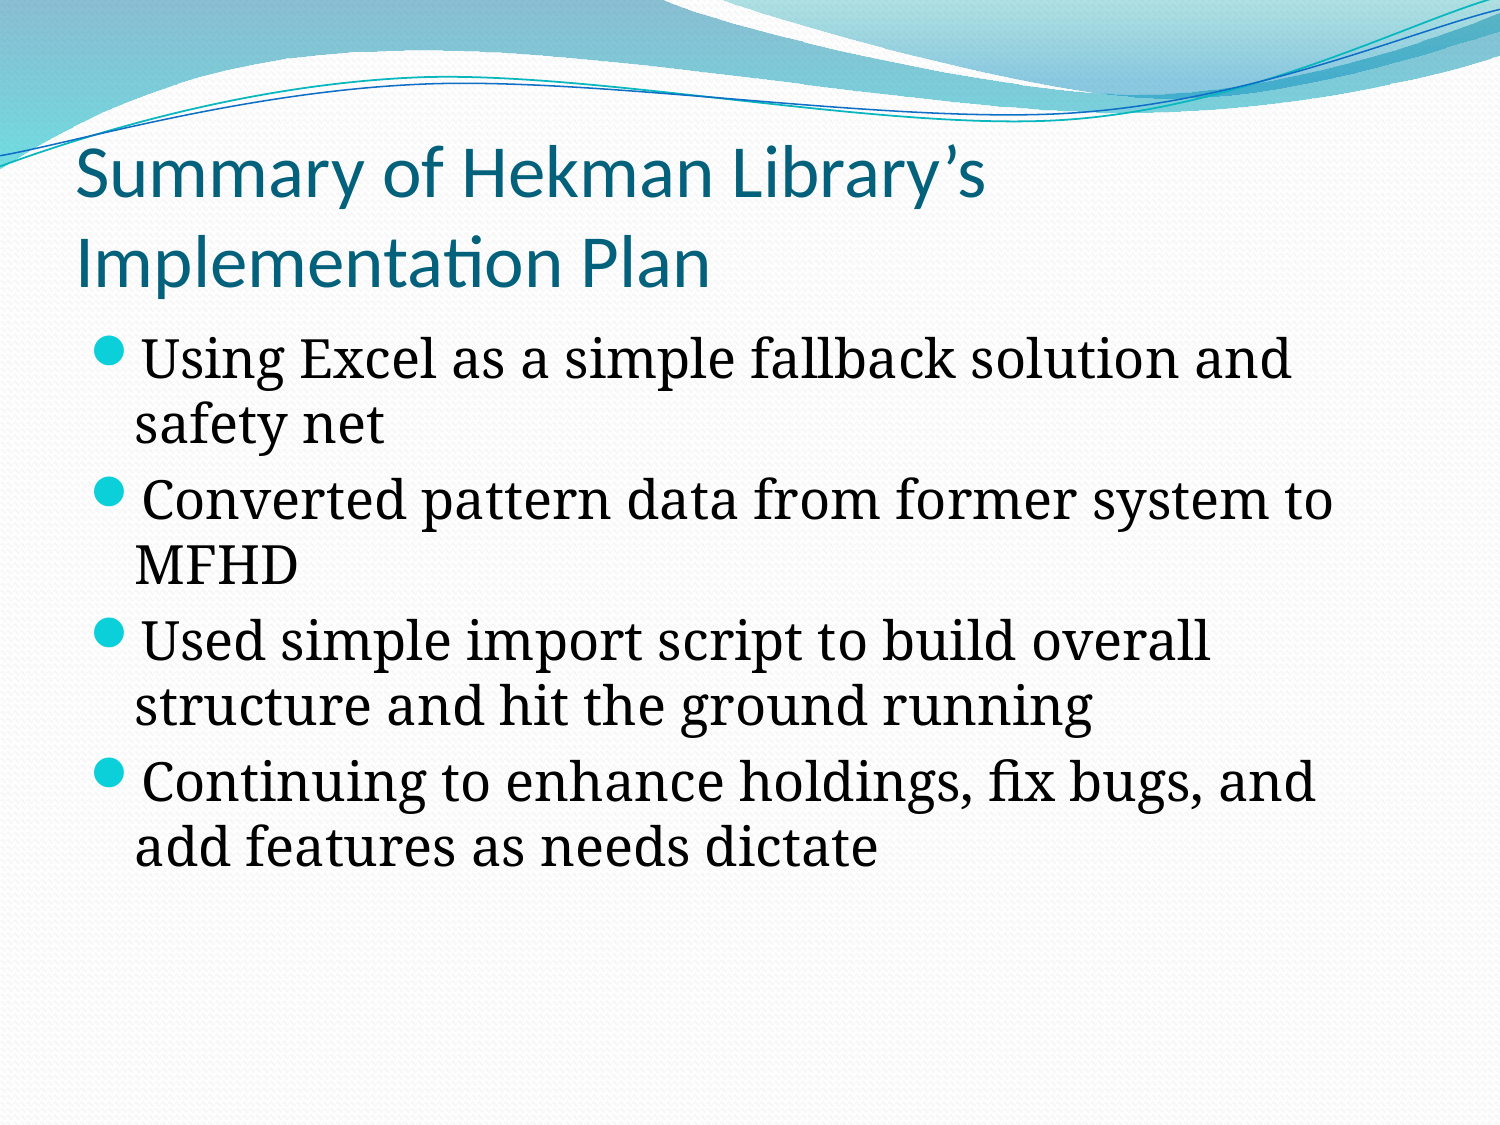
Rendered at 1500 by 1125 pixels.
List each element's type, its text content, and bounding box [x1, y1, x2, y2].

title Summary of Hekman Library’s Implementation Plan [75, 115, 1425, 303]
list Using Excel as a simple fallback solution and safety net Converted pattern data from former system to MFHD Used simple import script to build overall structure and hit the ground running Continuing to enhance holdings, fix bugs, and add features as needs dictate [75, 317, 1425, 1038]
